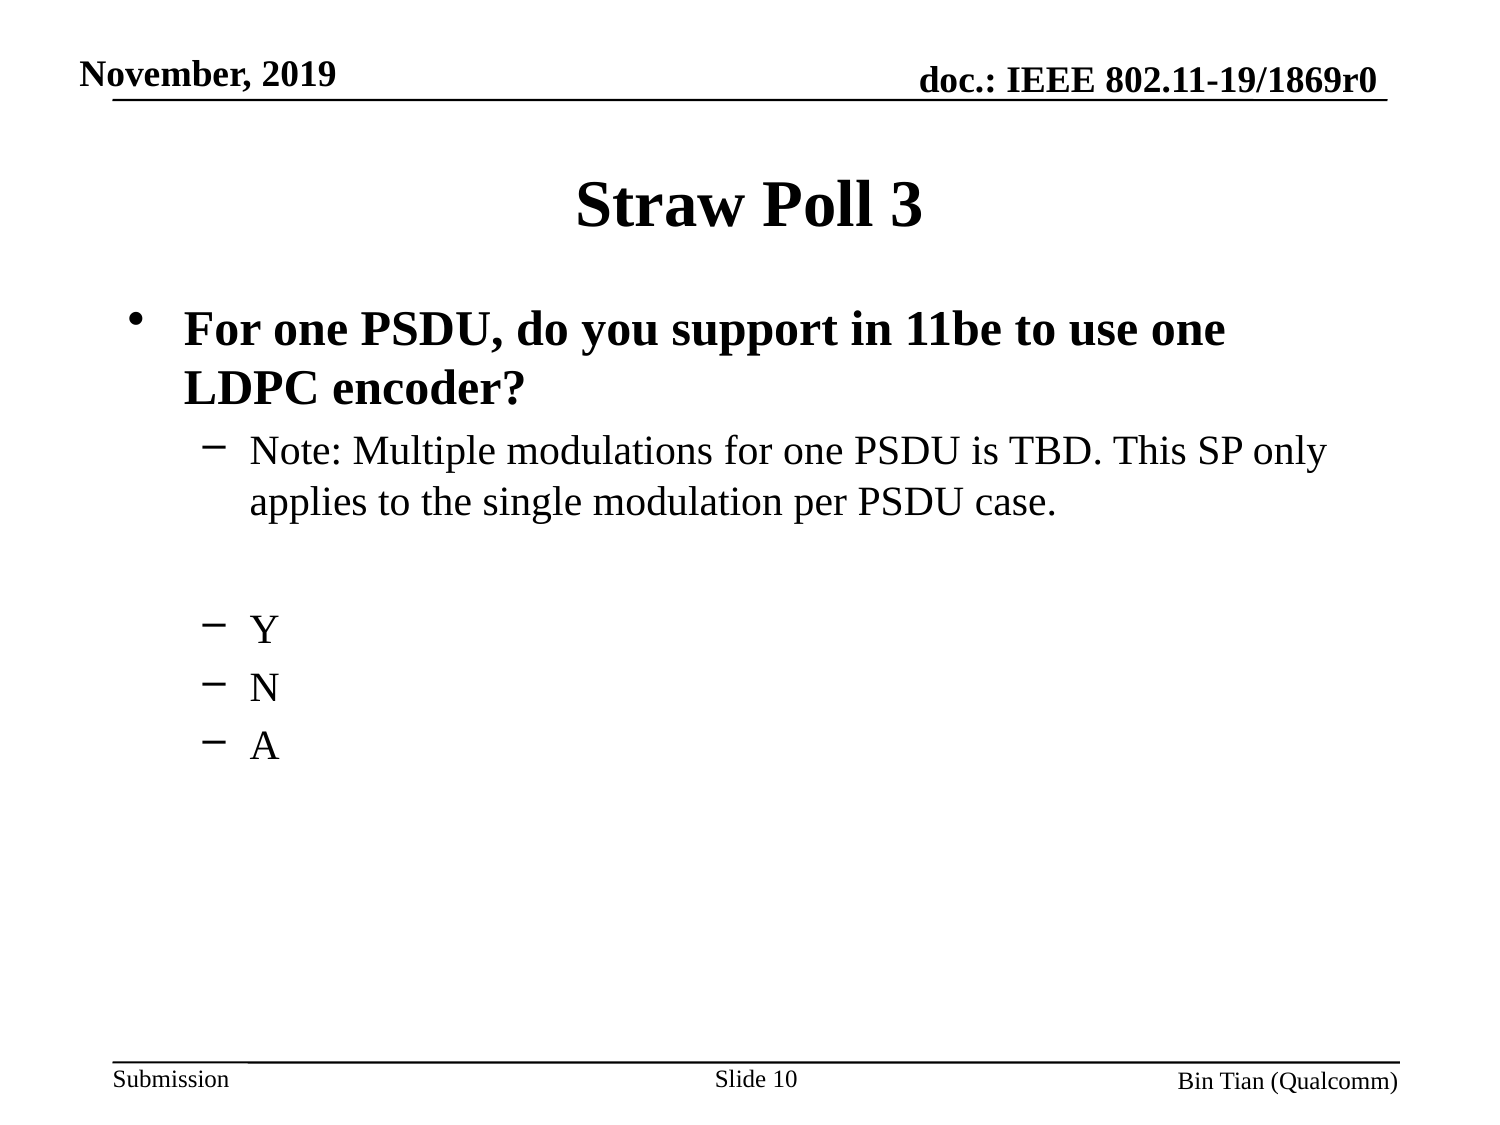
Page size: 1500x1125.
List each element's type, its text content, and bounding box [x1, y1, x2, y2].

slide_number Slide 10 [712, 1061, 800, 1093]
title Straw Poll 3 [112, 112, 1388, 288]
list For one PSDU, do you support in 11be to use one LDPC encoder? Note: Multiple modulations for one PSDU is TBD. This SP only applies to the single modulation per PSDU case. Y N A [112, 288, 1388, 963]
